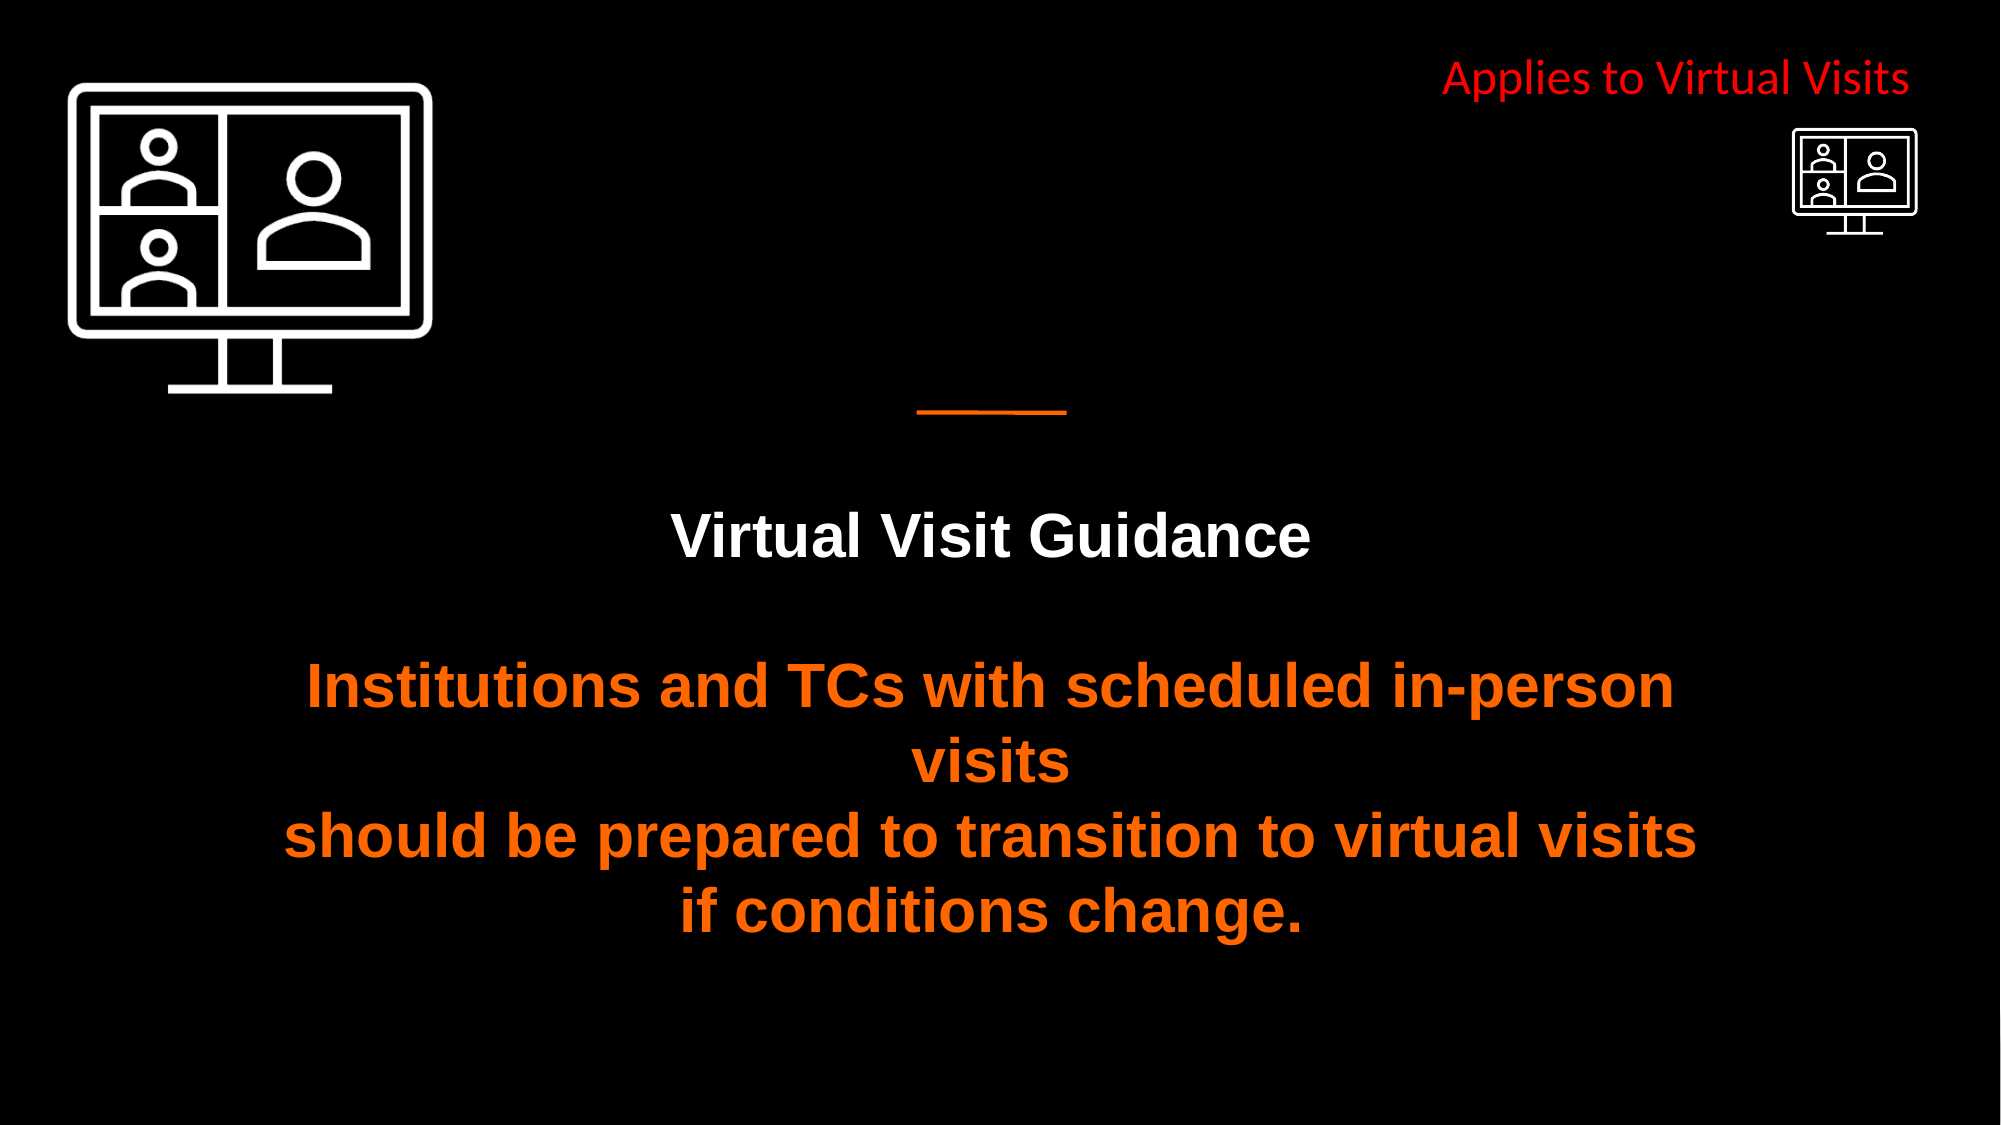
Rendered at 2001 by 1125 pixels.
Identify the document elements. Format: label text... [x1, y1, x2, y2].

text_box Applies to Virtual Visits [1427, 37, 1925, 112]
picture [30, 14, 469, 453]
title Virtual Visit Guidance Institutions and TCs with scheduled in-person visits should be prepared to transition to virtual visits if conditions change. [249, 487, 1734, 827]
picture [1779, 103, 1930, 255]
